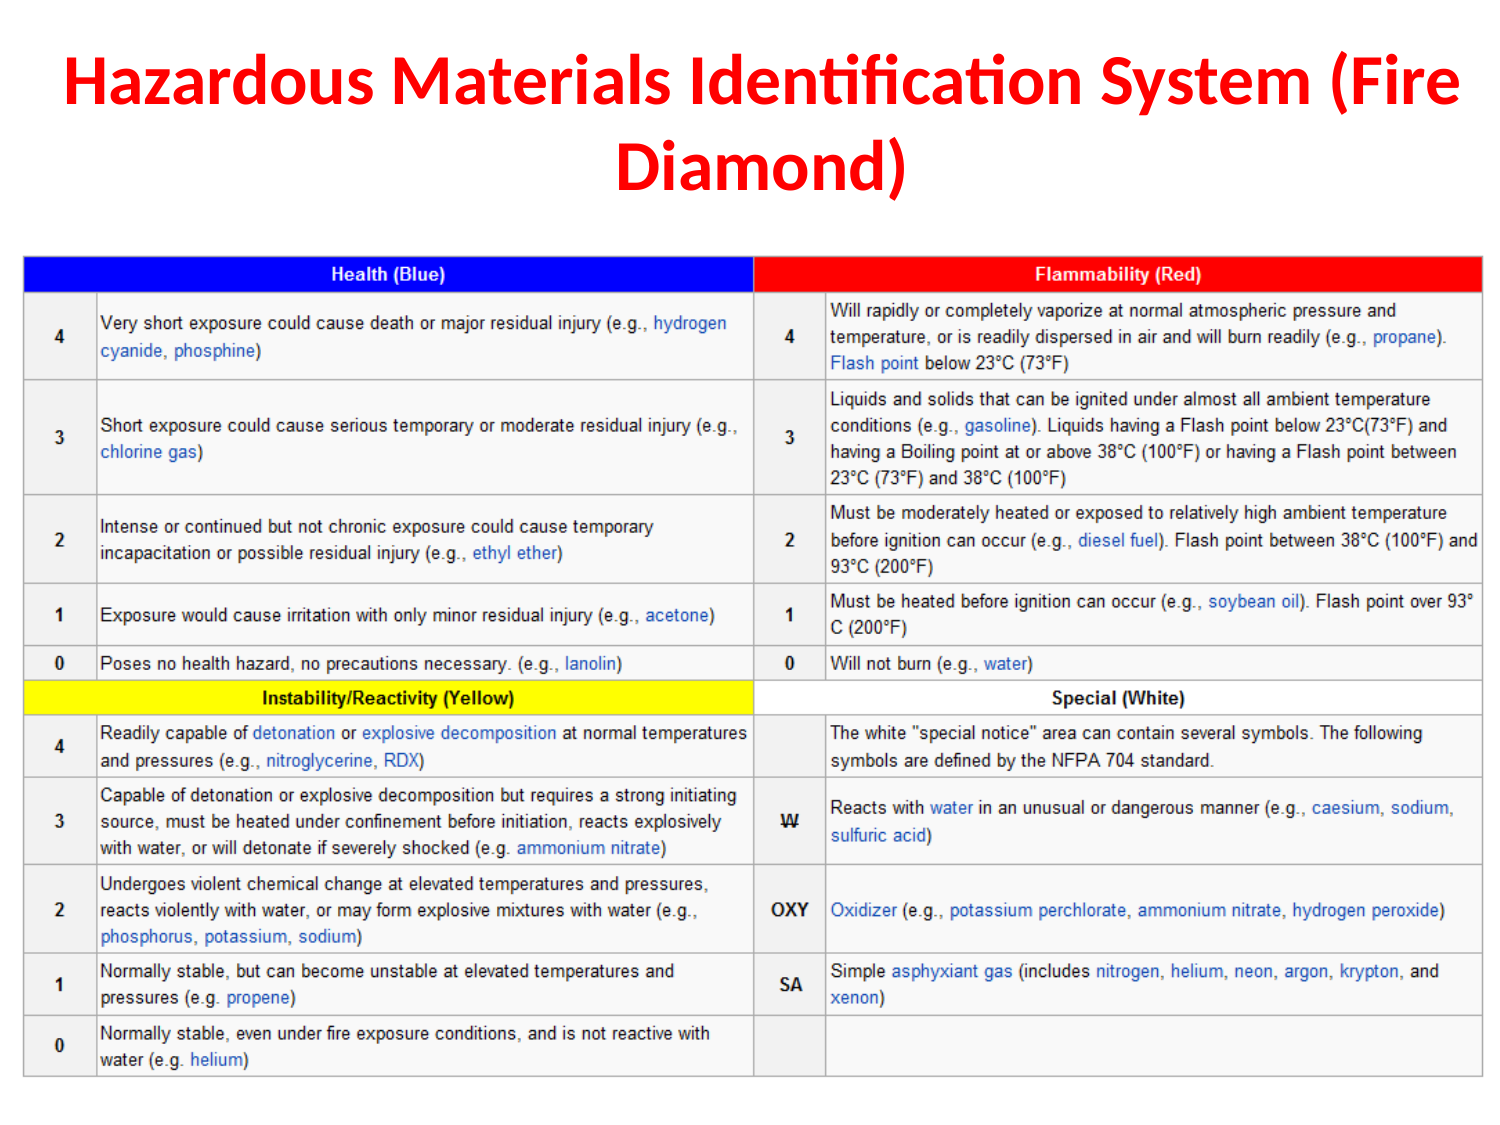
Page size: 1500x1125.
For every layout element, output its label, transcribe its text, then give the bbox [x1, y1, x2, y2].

title Hazardous Materials Identification System (Fire Diamond) [24, 24, 1500, 213]
picture [12, 249, 1500, 1091]
